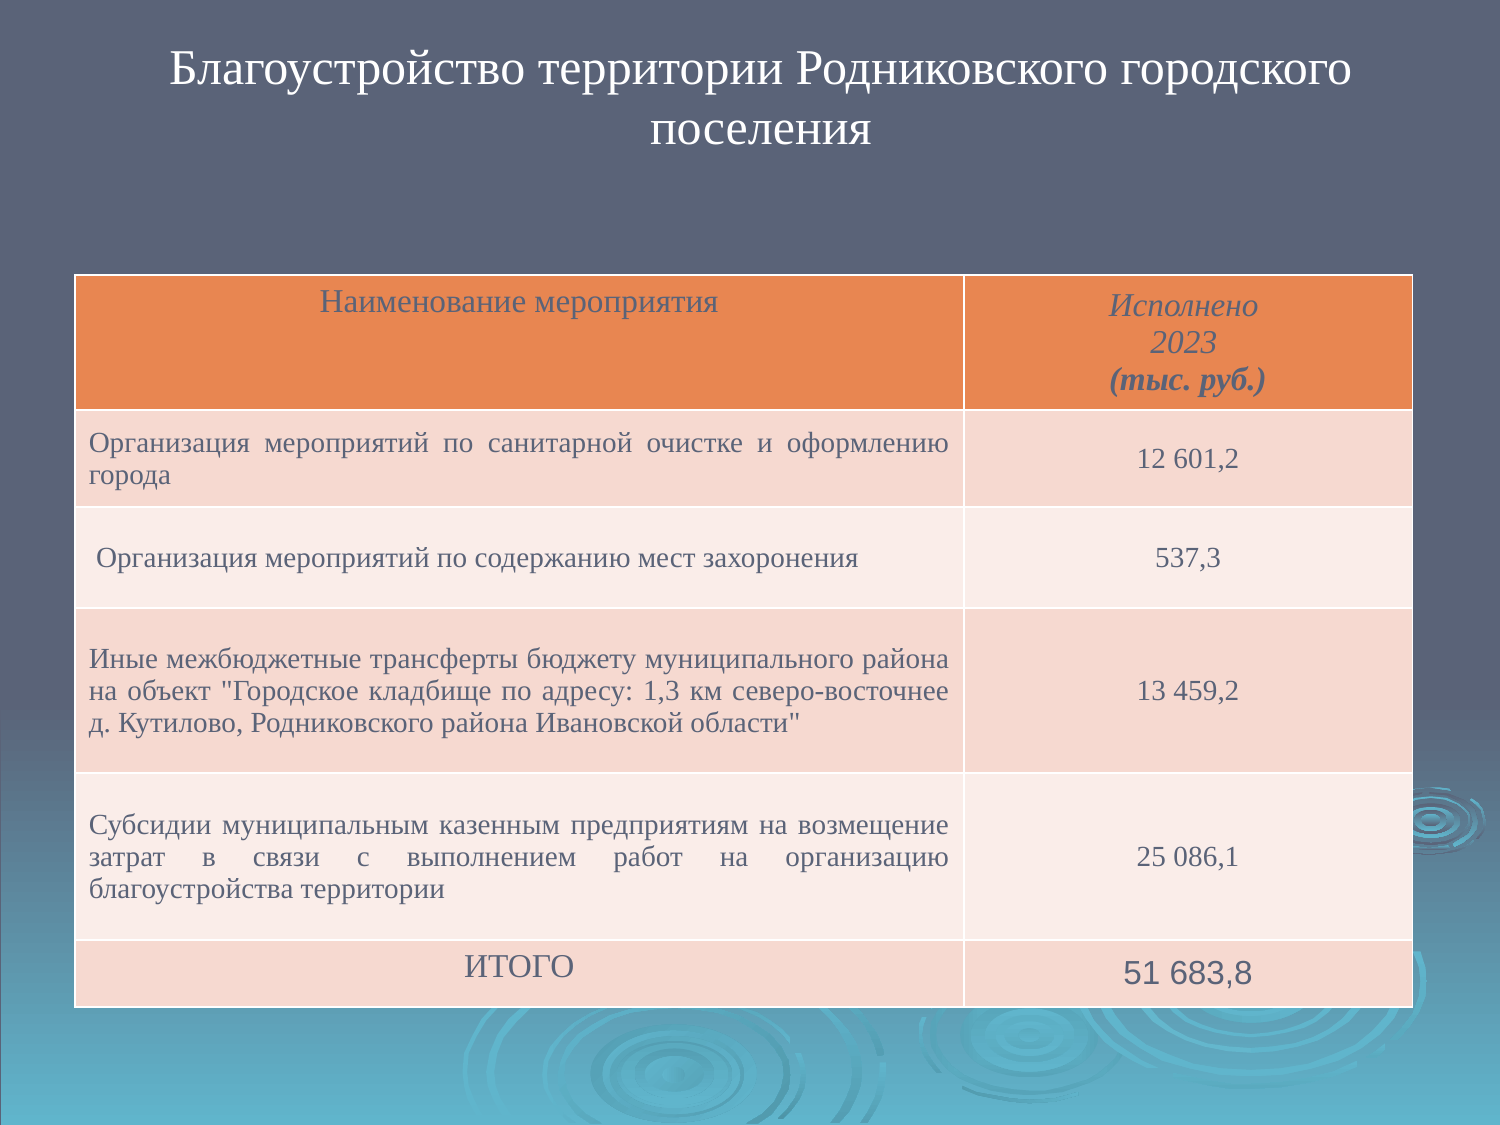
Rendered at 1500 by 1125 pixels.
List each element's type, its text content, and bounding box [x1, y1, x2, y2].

table_cell Организация мероприятий по санитарной очистке и оформлению города [76, 411, 963, 506]
table_cell 537,3 [965, 508, 1412, 607]
table_cell 13 459,2 [965, 609, 1412, 772]
table_header Наименование мероприятия [76, 276, 963, 409]
table_cell Организация мероприятий по содержанию мест захоронения [76, 508, 963, 607]
table_cell 12 601,2 [965, 411, 1412, 506]
table_cell ИТОГО [76, 941, 963, 1006]
table_cell Иные межбюджетные трансферты бюджету муниципального района на объект "Городское кладбище по адресу: 1,3 км северо-восточнее д. Кутилово, Родниковского района Ивановской области" [76, 609, 963, 772]
table_cell 51 683,8 [965, 941, 1412, 1006]
table_cell 25 086,1 [965, 774, 1412, 939]
table_header Исполнено 2023 (тыс. руб.) [965, 276, 1412, 409]
table_cell Субсидии муниципальным казенным предприятиям на возмещение затрат в связи с выполнением работ на организацию благоустройства территории [76, 774, 963, 939]
text_box Благоустройство территории Родниковского городского поселения [101, 27, 1420, 162]
